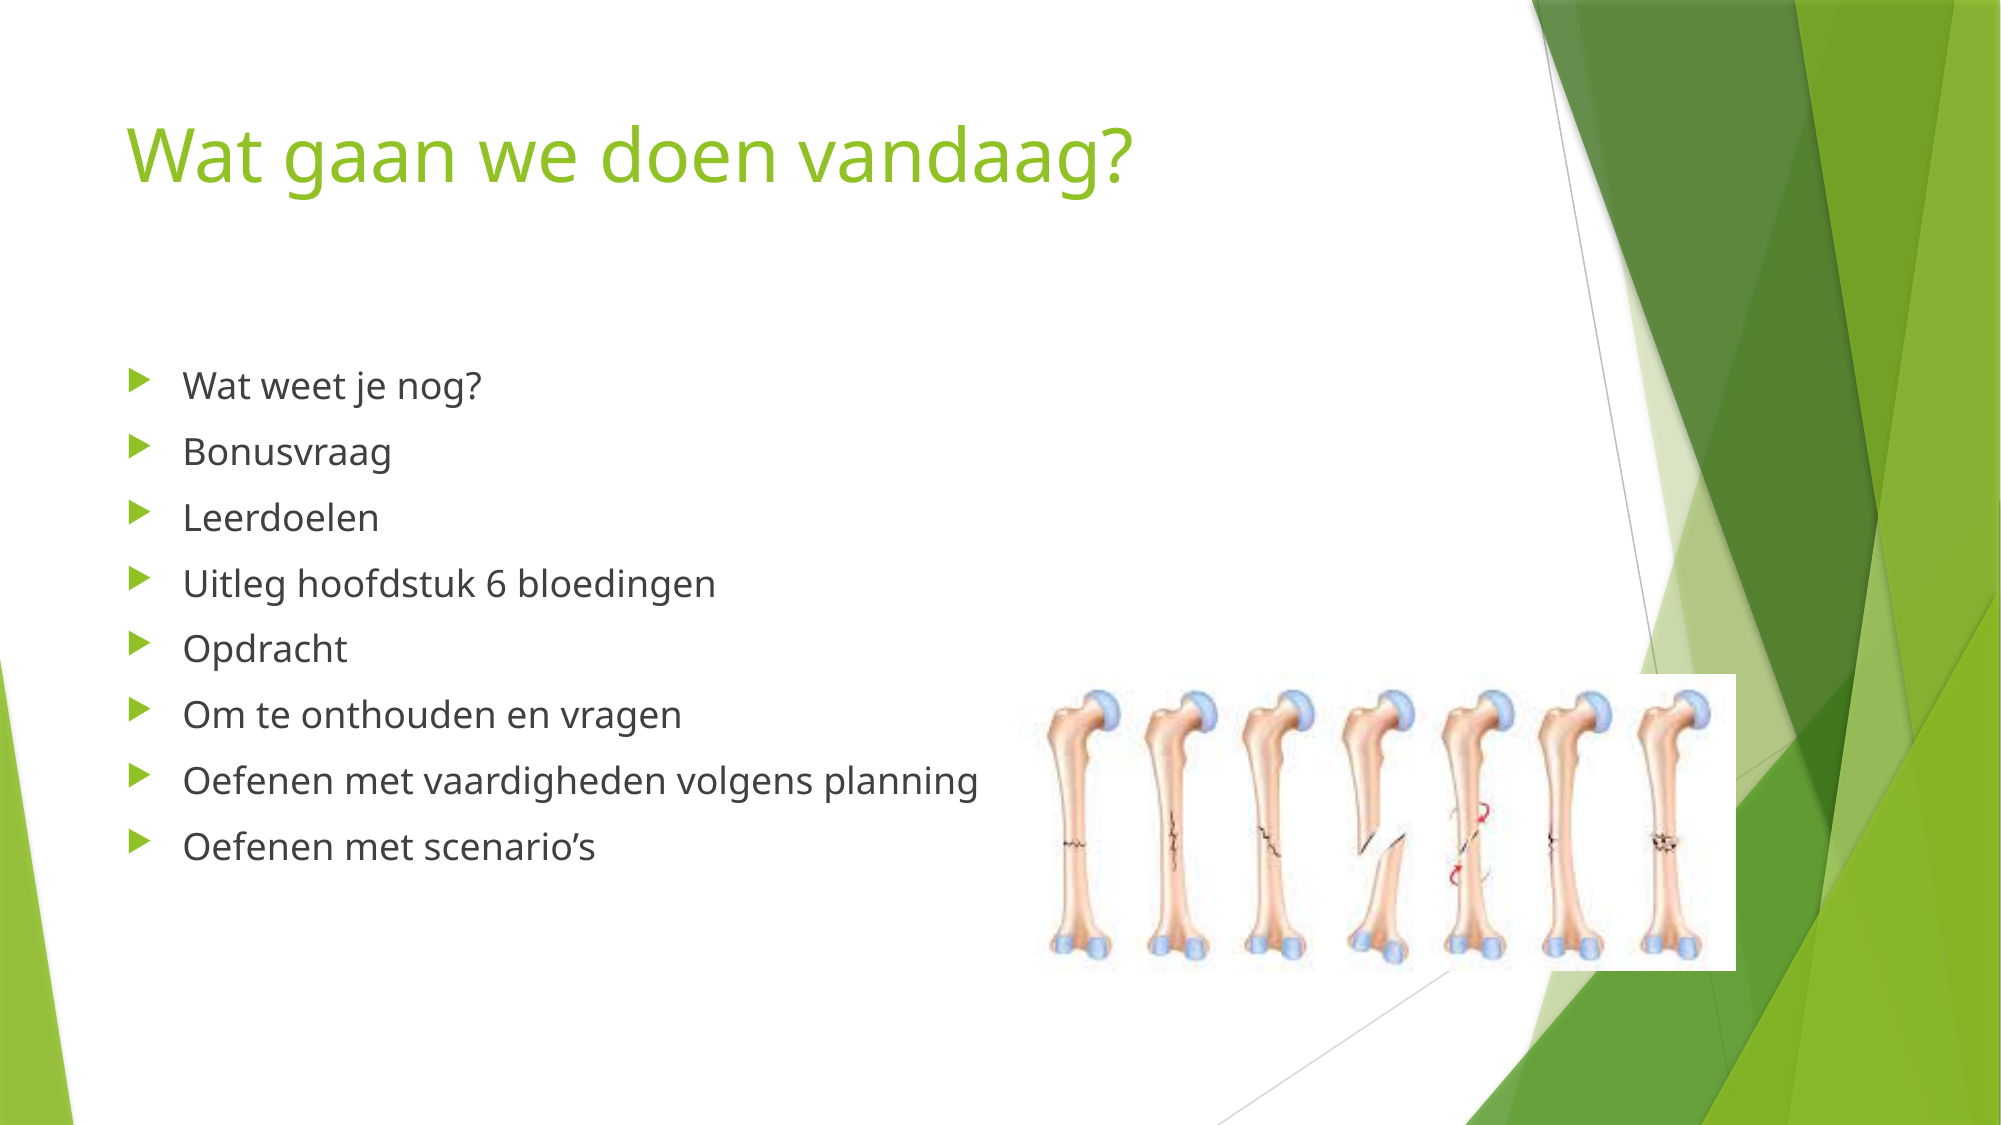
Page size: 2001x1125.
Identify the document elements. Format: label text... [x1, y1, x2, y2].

list Wat weet je nog? Bonusvraag Leerdoelen Uitleg hoofdstuk 6 bloedingen Opdracht Om te onthouden en vragen Oefenen met vaardigheden volgens planning Oefenen met scenario’s [111, 354, 1522, 992]
title Wat gaan we doen vandaag? [111, 99, 1522, 317]
picture [1018, 674, 1736, 971]
